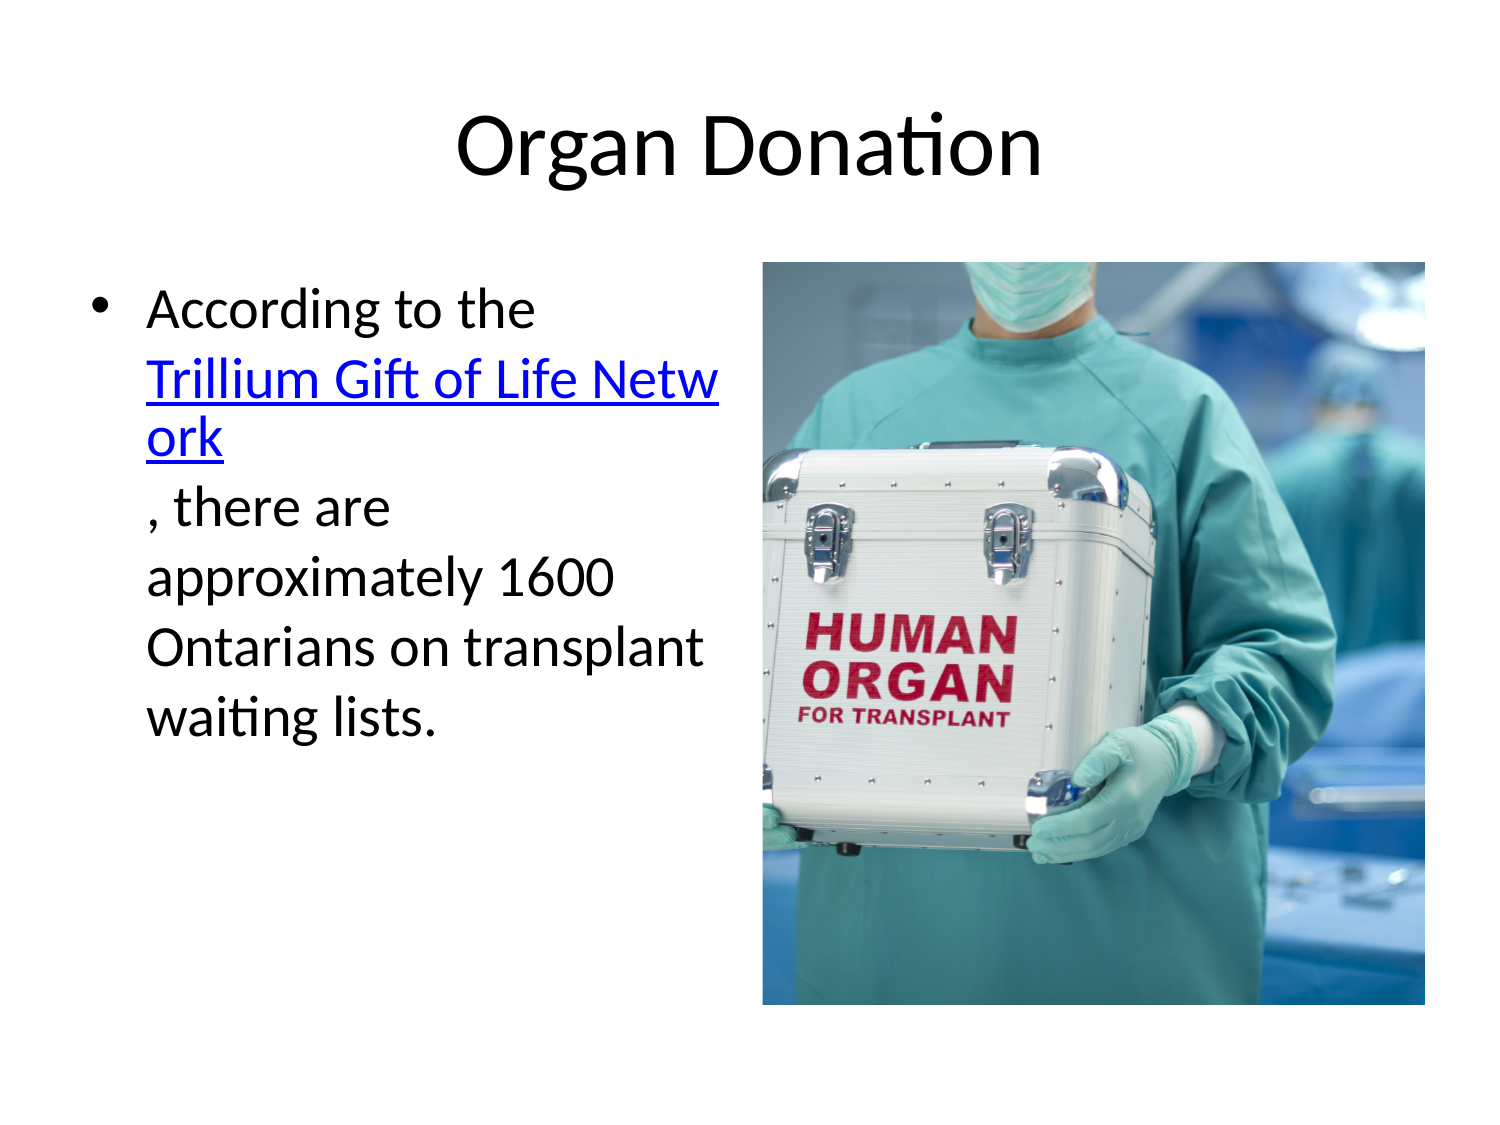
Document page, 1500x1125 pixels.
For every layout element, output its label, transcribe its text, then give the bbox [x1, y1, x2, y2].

list According to the Trillium Gift of Life Network, there are approximately 1600 Ontarians on transplant waiting lists. [75, 262, 738, 1005]
title Organ Donation [75, 45, 1425, 233]
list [762, 262, 1426, 1006]
